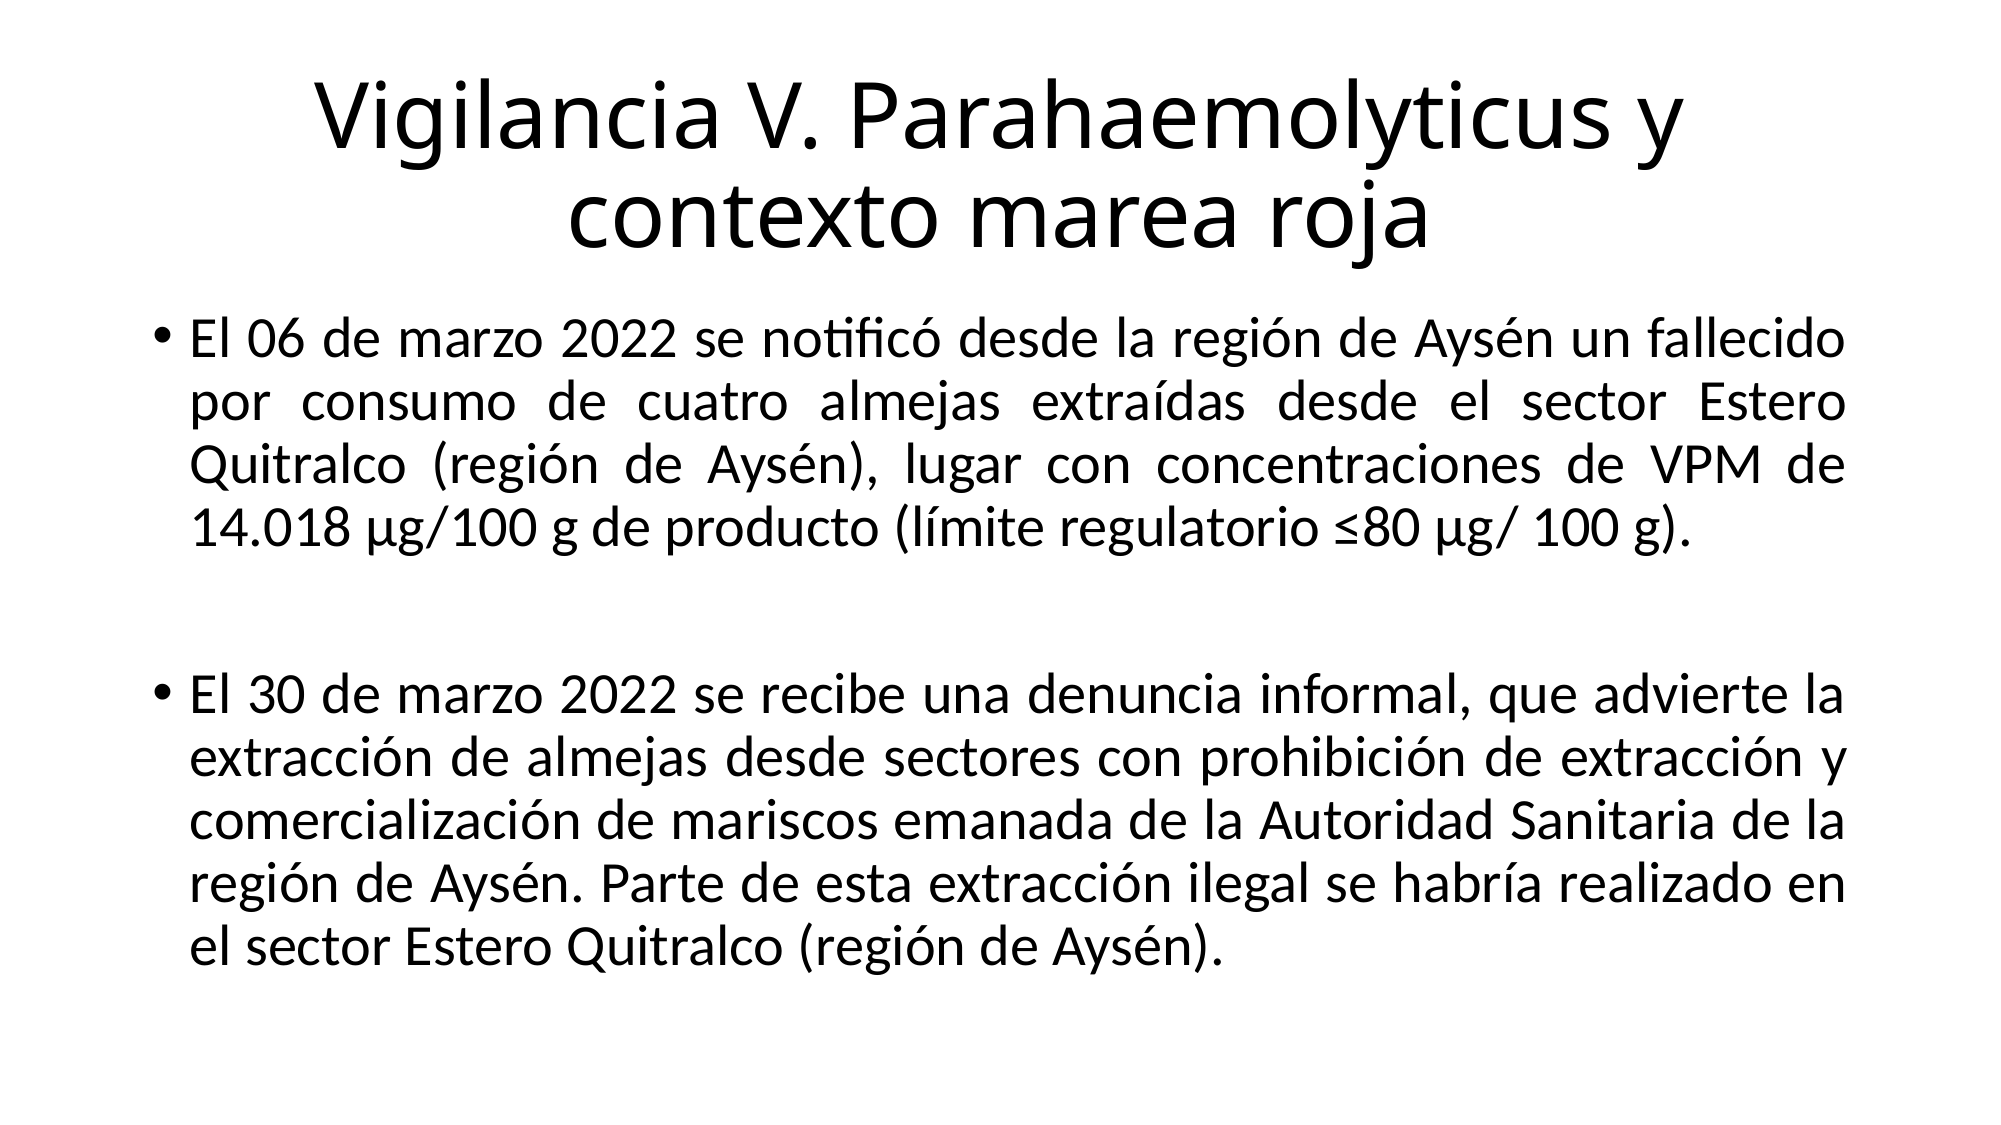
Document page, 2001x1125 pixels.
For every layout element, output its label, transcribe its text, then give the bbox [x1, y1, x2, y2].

list El 06 de marzo 2022 se notificó desde la región de Aysén un fallecido por consumo de cuatro almejas extraídas desde el sector Estero Quitralco (región de Aysén), lugar con concentraciones de VPM de 14.018 μg/100 g de producto (límite regulatorio ≤80 μg/ 100 g). El 30 de marzo 2022 se recibe una denuncia informal, que advierte la extracción de almejas desde sectores con prohibición de extracción y comercialización de mariscos emanada de la Autoridad Sanitaria de la región de Aysén. Parte de esta extracción ilegal se habría realizado en el sector Estero Quitralco (región de Aysén). [137, 299, 1863, 1014]
title Vigilancia V. Parahaemolyticus y contexto marea roja [137, 59, 1863, 278]
